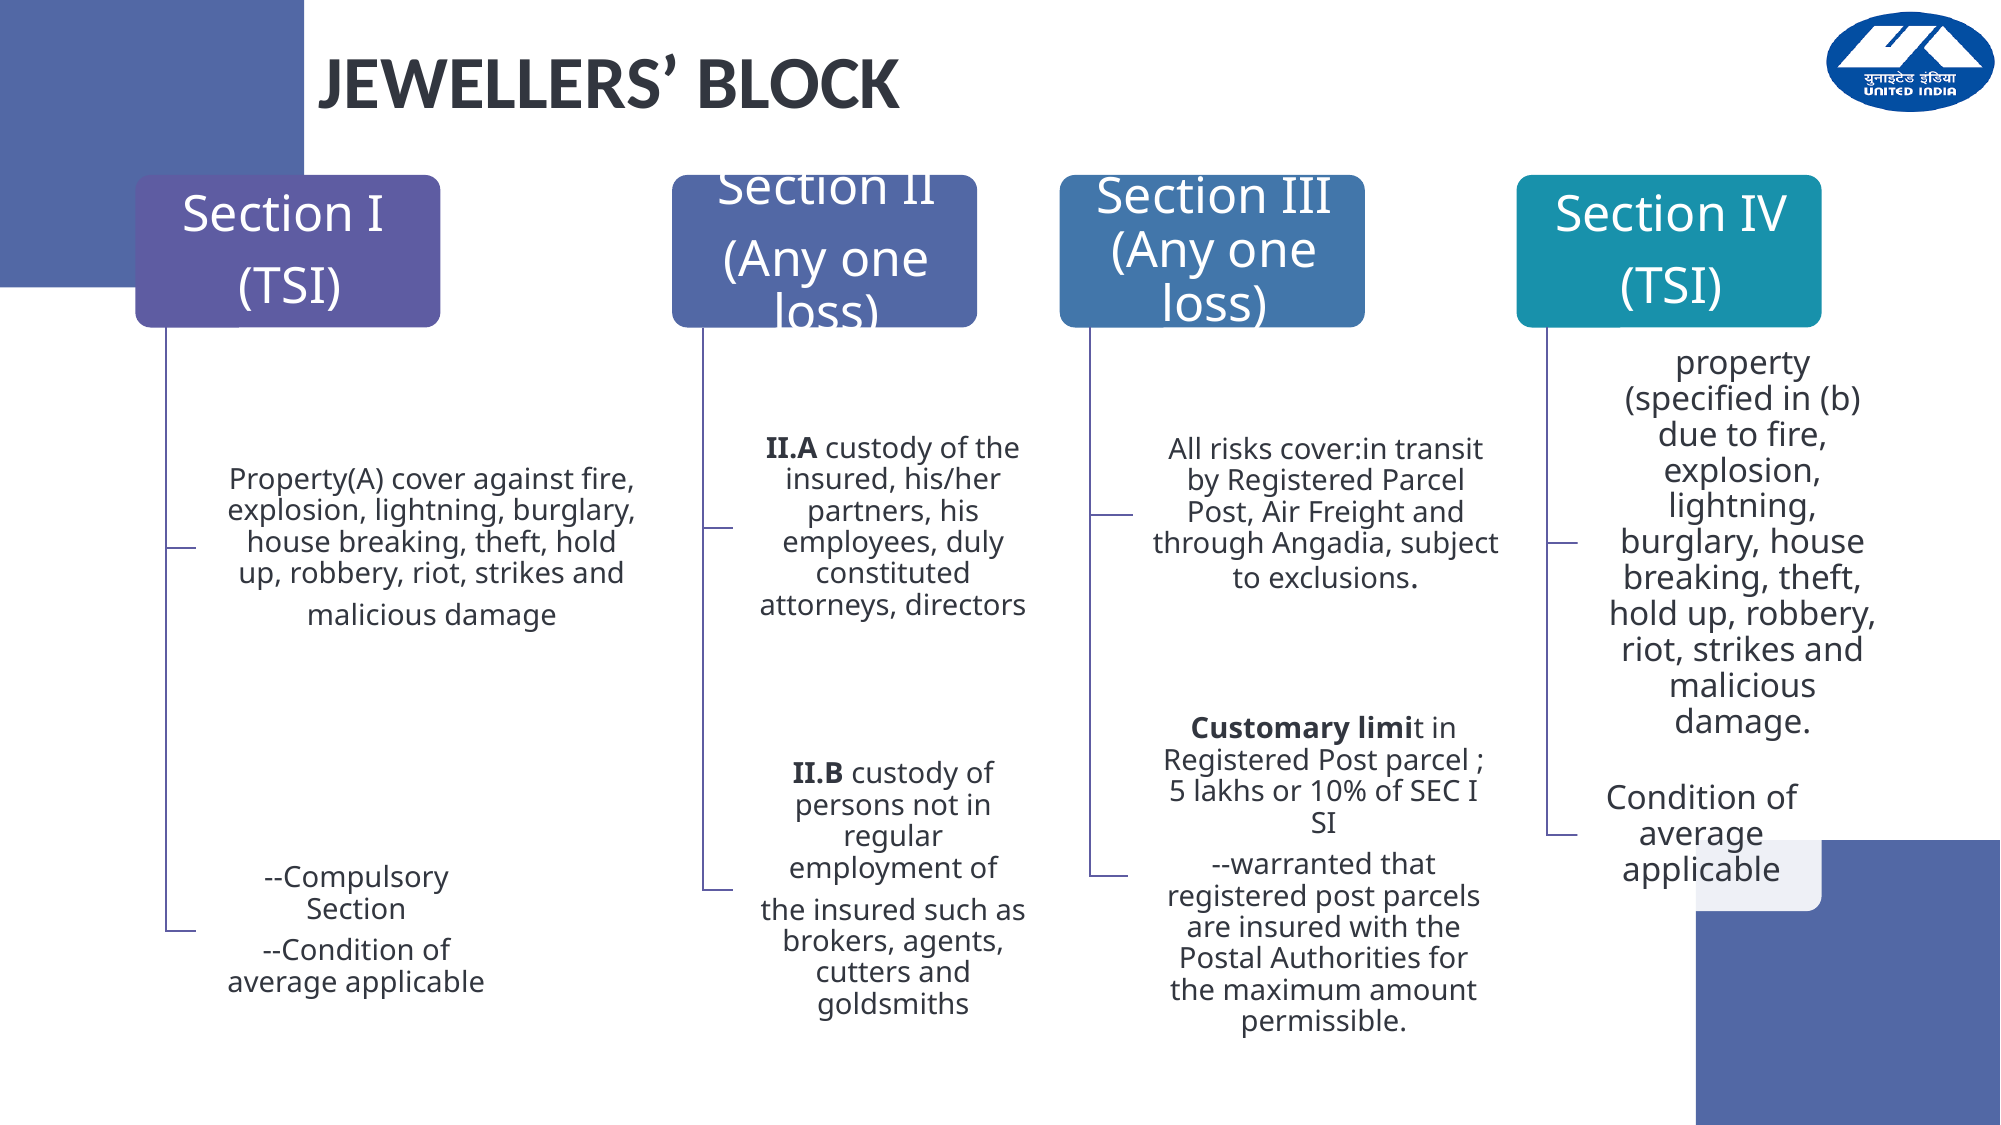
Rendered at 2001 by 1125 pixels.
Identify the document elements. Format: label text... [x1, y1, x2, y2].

picture [1820, 7, 2000, 115]
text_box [95, 174, 1939, 1094]
text_box JEWELLERS’ BLOCK [304, 36, 2000, 161]
